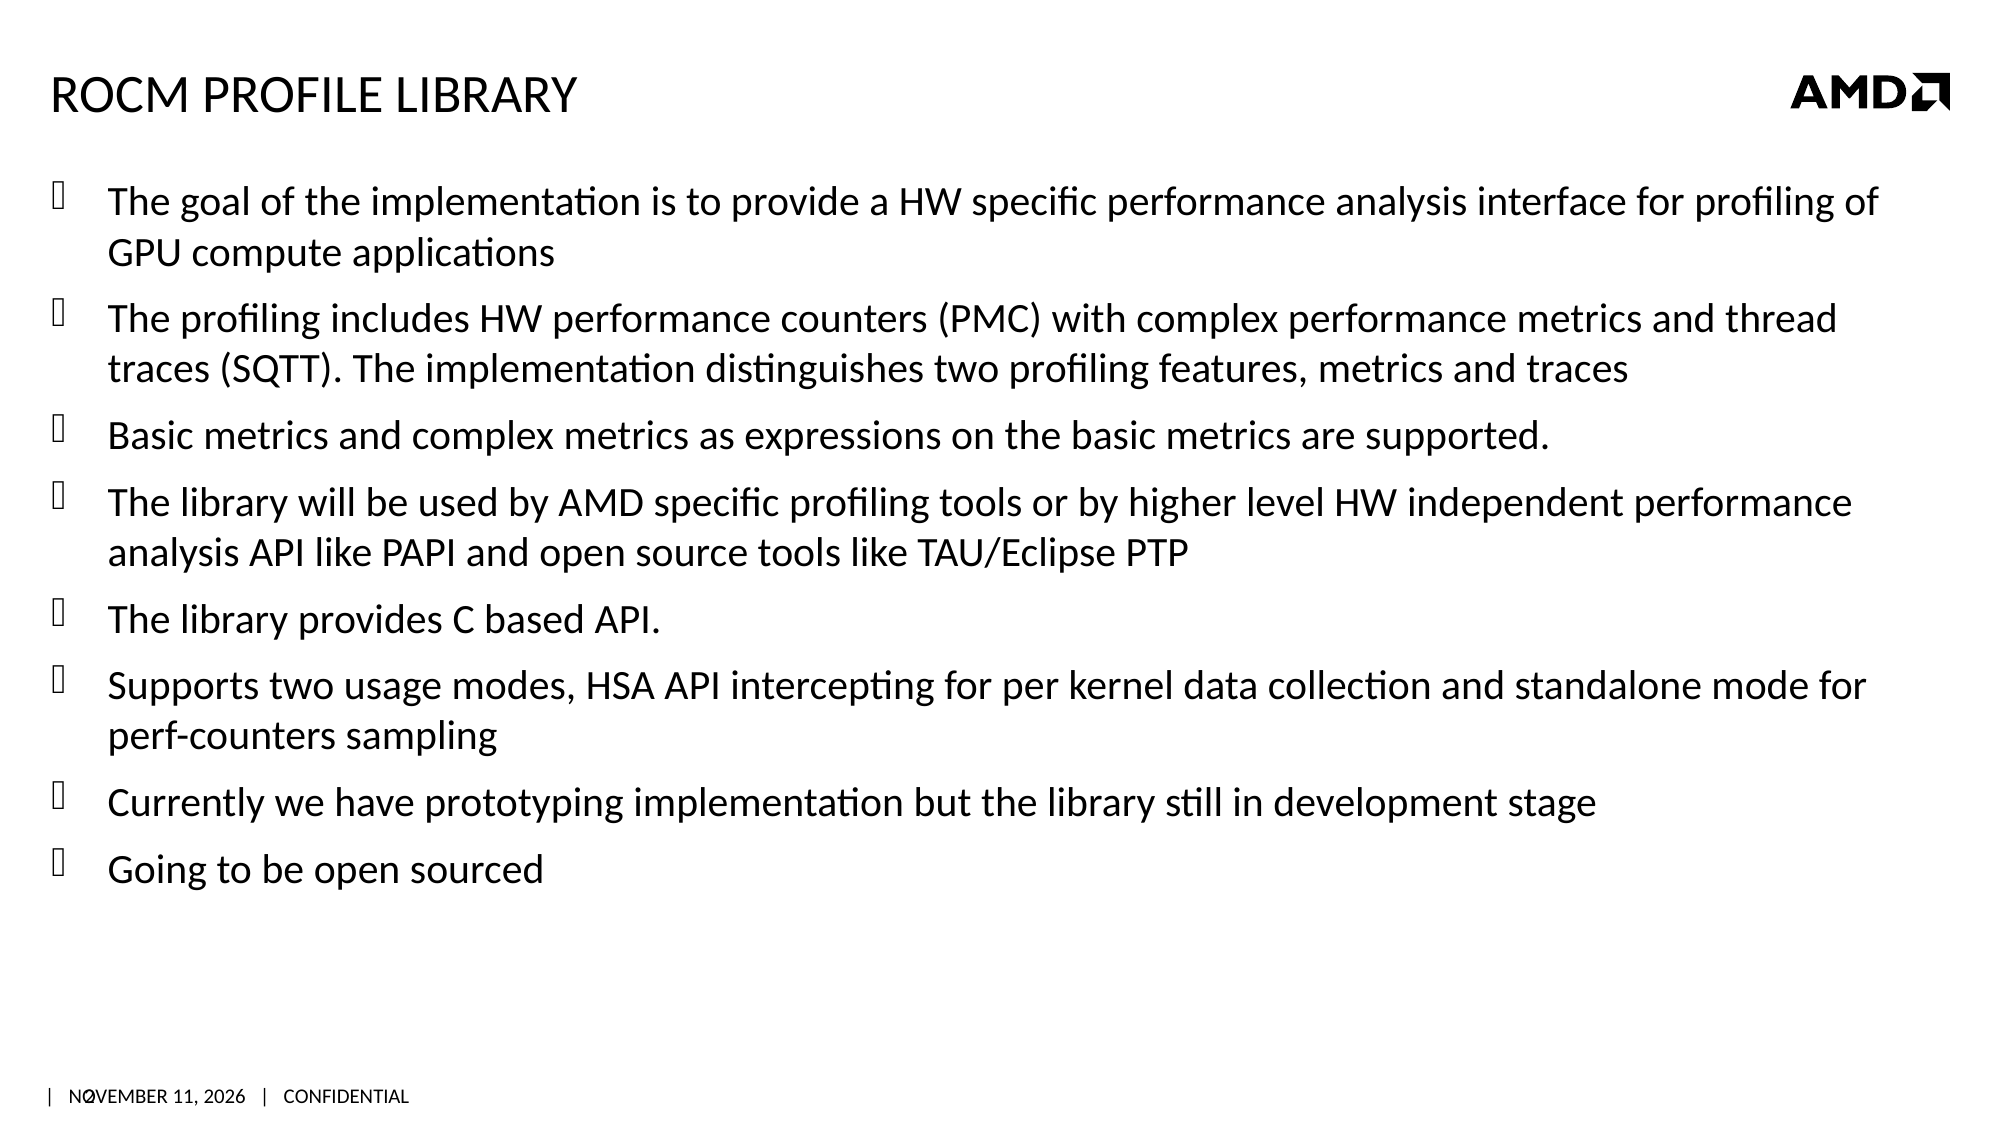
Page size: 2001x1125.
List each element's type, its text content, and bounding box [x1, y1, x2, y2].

list The goal of the implementation is to provide a HW specific performance analysis interface for profiling of GPU compute applications The profiling includes HW performance counters (PMC) with complex performance metrics and thread traces (SQTT). The implementation distinguishes two profiling features, metrics and traces Basic metrics and complex metrics as expressions on the basic metrics are supported. The library will be used by AMD specific profiling tools or by higher level HW independent performance analysis API like PAPI and open source tools like TAU/Eclipse PTP The library provides C based API. Supports two usage modes, HSA API intercepting for per kernel data collection and standalone mode for perf-counters sampling Currently we have prototyping implementation but the library still in development stage Going to be open sourced [51, 166, 1912, 1089]
title ROCM Profile library [50, 45, 1761, 124]
